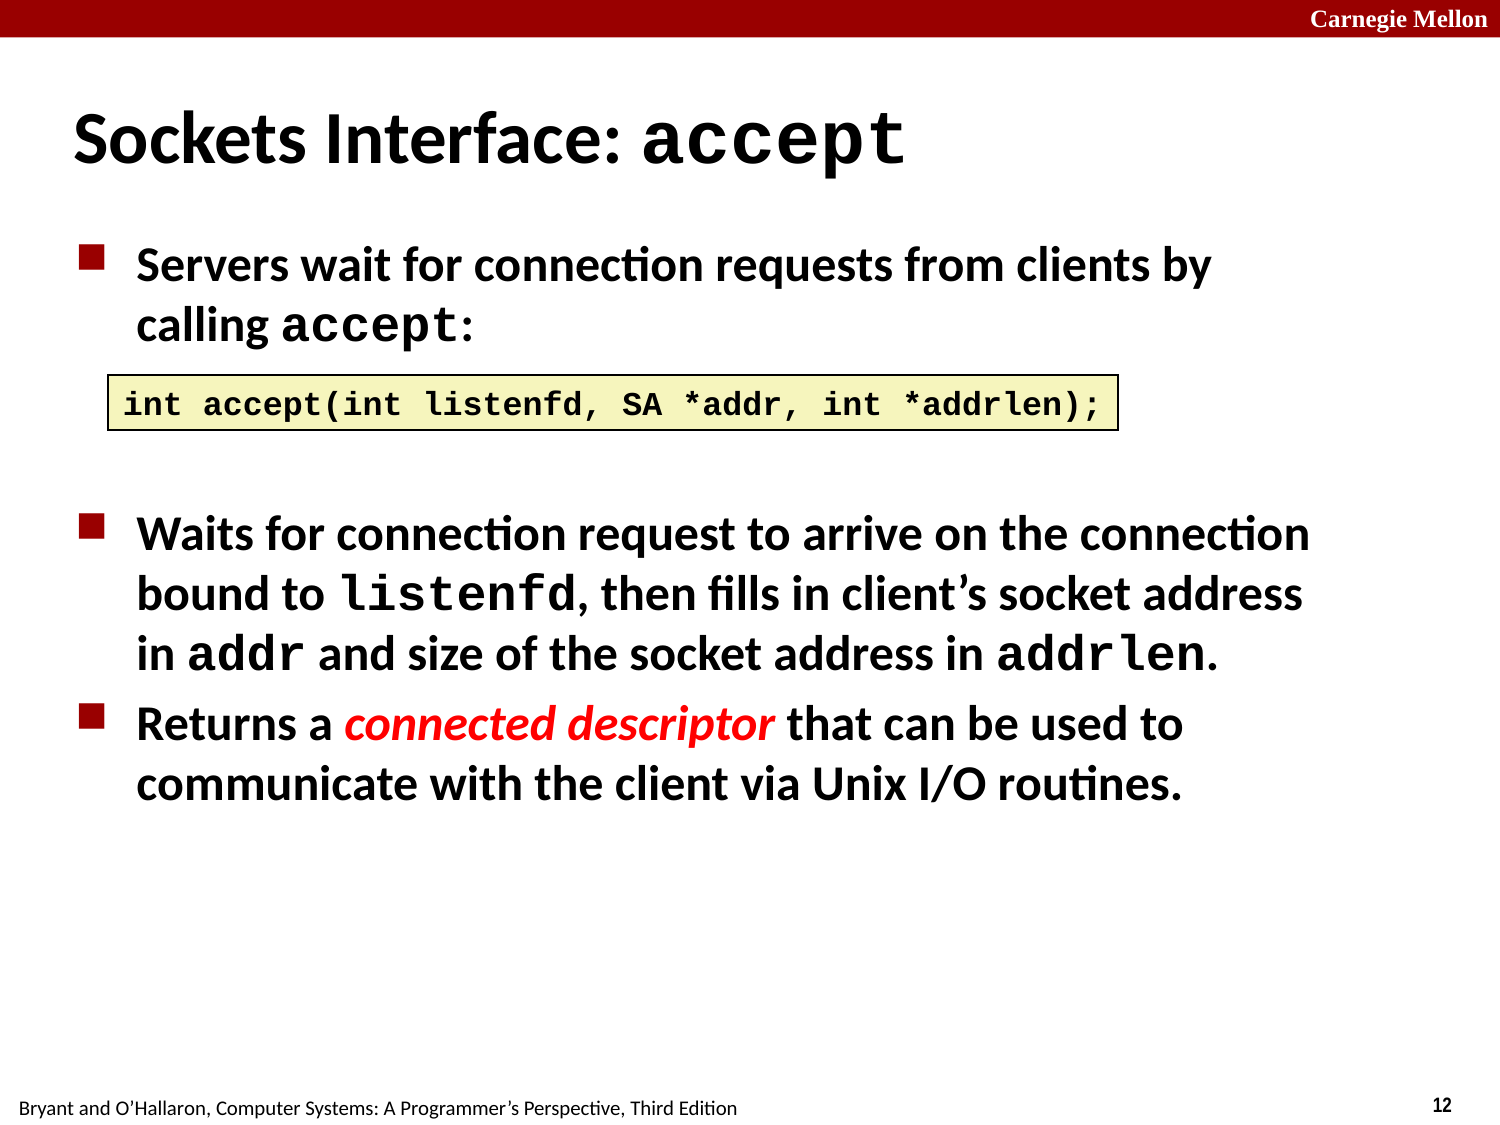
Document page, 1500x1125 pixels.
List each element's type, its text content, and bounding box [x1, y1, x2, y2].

text_box int accept(int listenfd, SA *addr, int *addrlen); [108, 374, 1118, 430]
title Sockets Interface: accept [58, 71, 1305, 197]
list Servers wait for connection requests from clients by calling accept: Waits for connection request to arrive on the connection bound to listenfd, then fills in client’s socket address in addr and size of the socket address in addrlen. Returns a connected descriptor that can be used to communicate with the client via Unix I/O routines. [64, 223, 1361, 1088]
